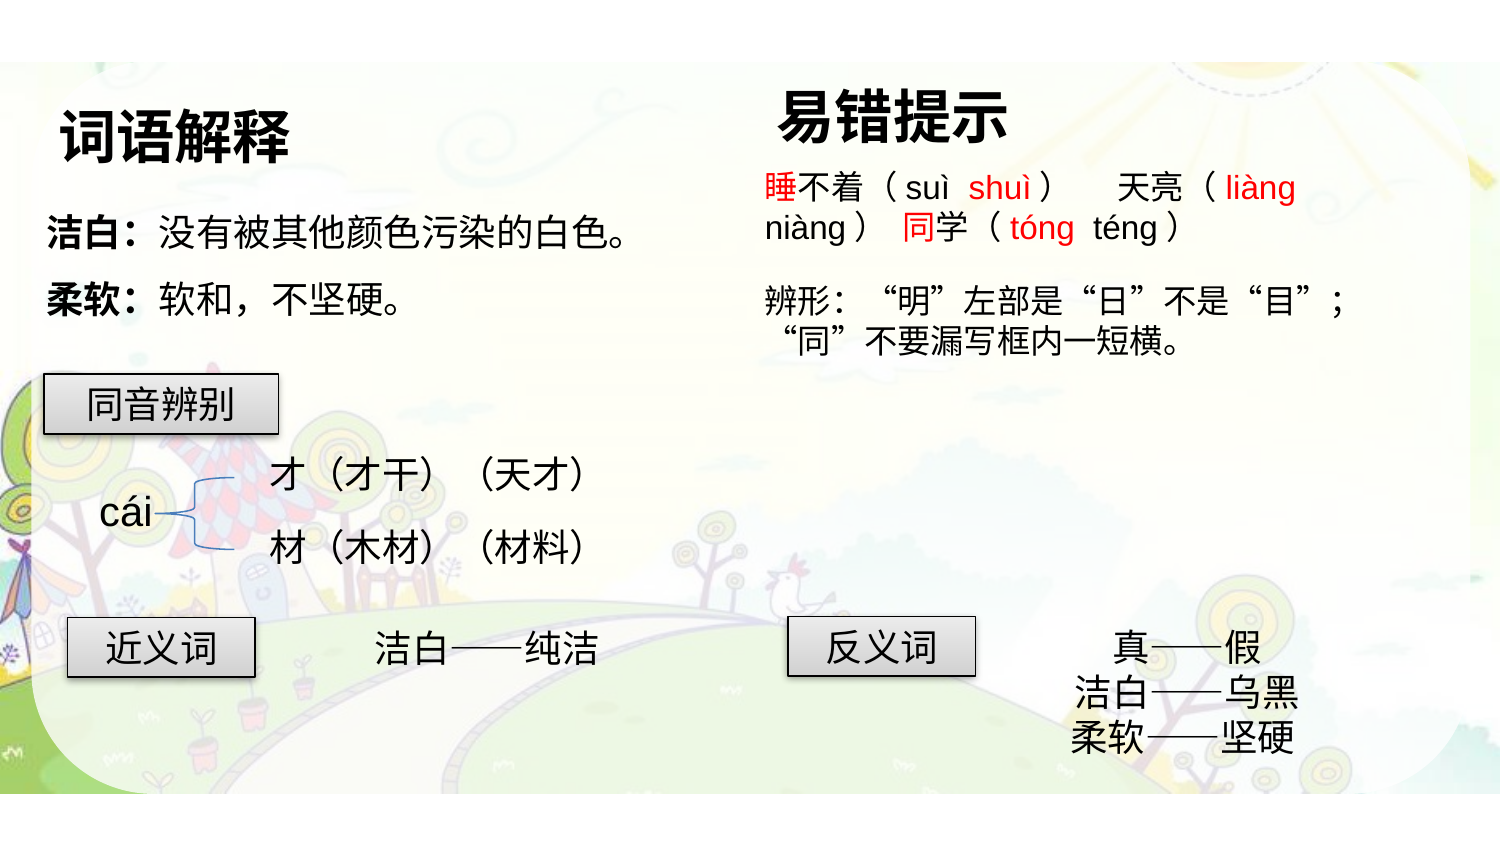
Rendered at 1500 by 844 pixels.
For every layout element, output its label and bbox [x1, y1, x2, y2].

picture [0, 62, 1500, 795]
